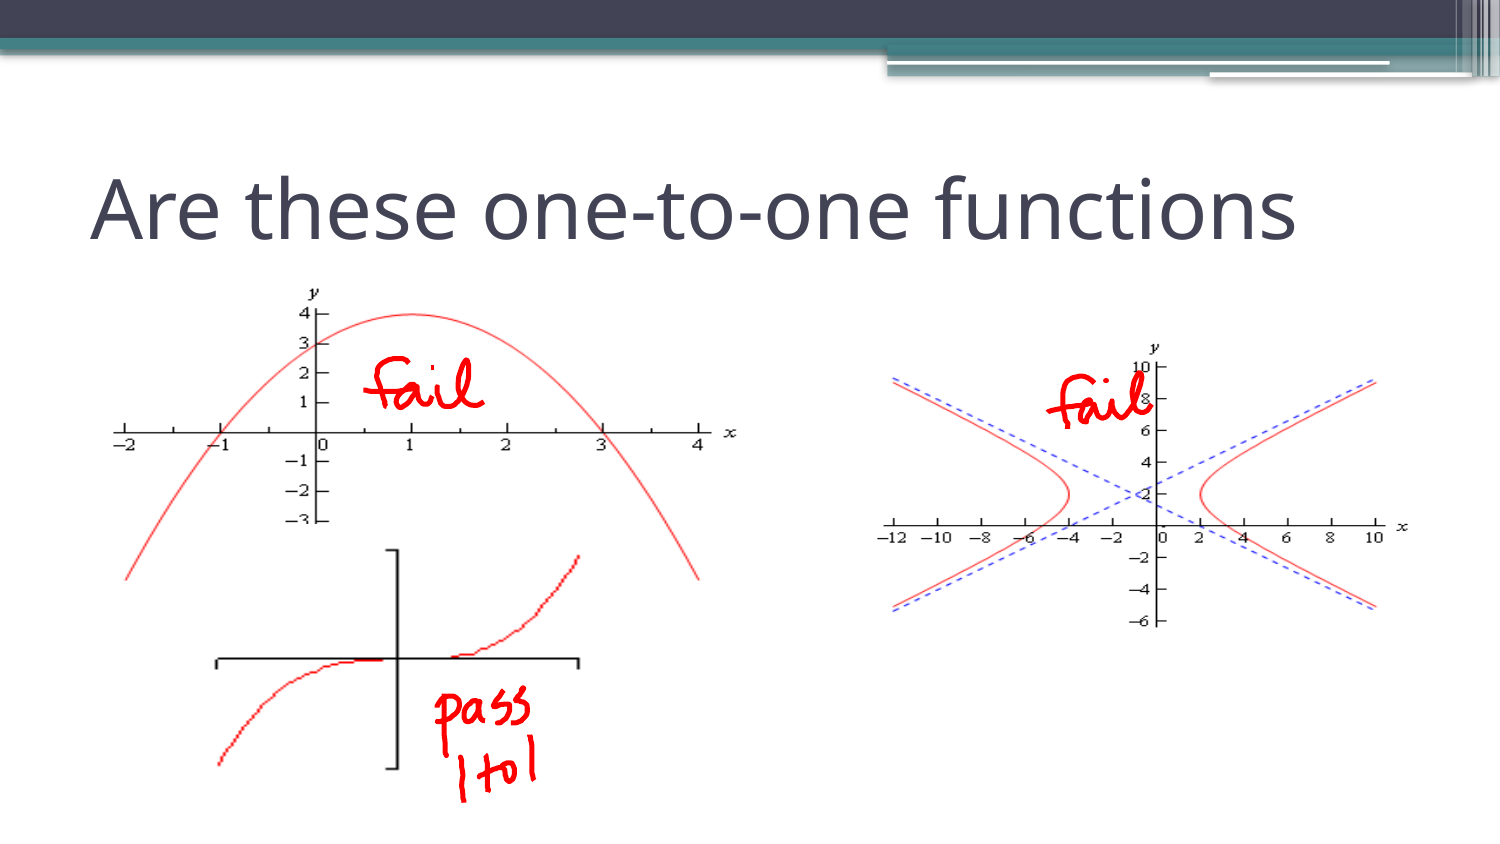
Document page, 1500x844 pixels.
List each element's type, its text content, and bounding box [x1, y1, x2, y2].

picture [862, 337, 1426, 631]
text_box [436, 687, 535, 803]
picture [112, 280, 738, 798]
title Are these one-to-one functions [74, 140, 1426, 273]
